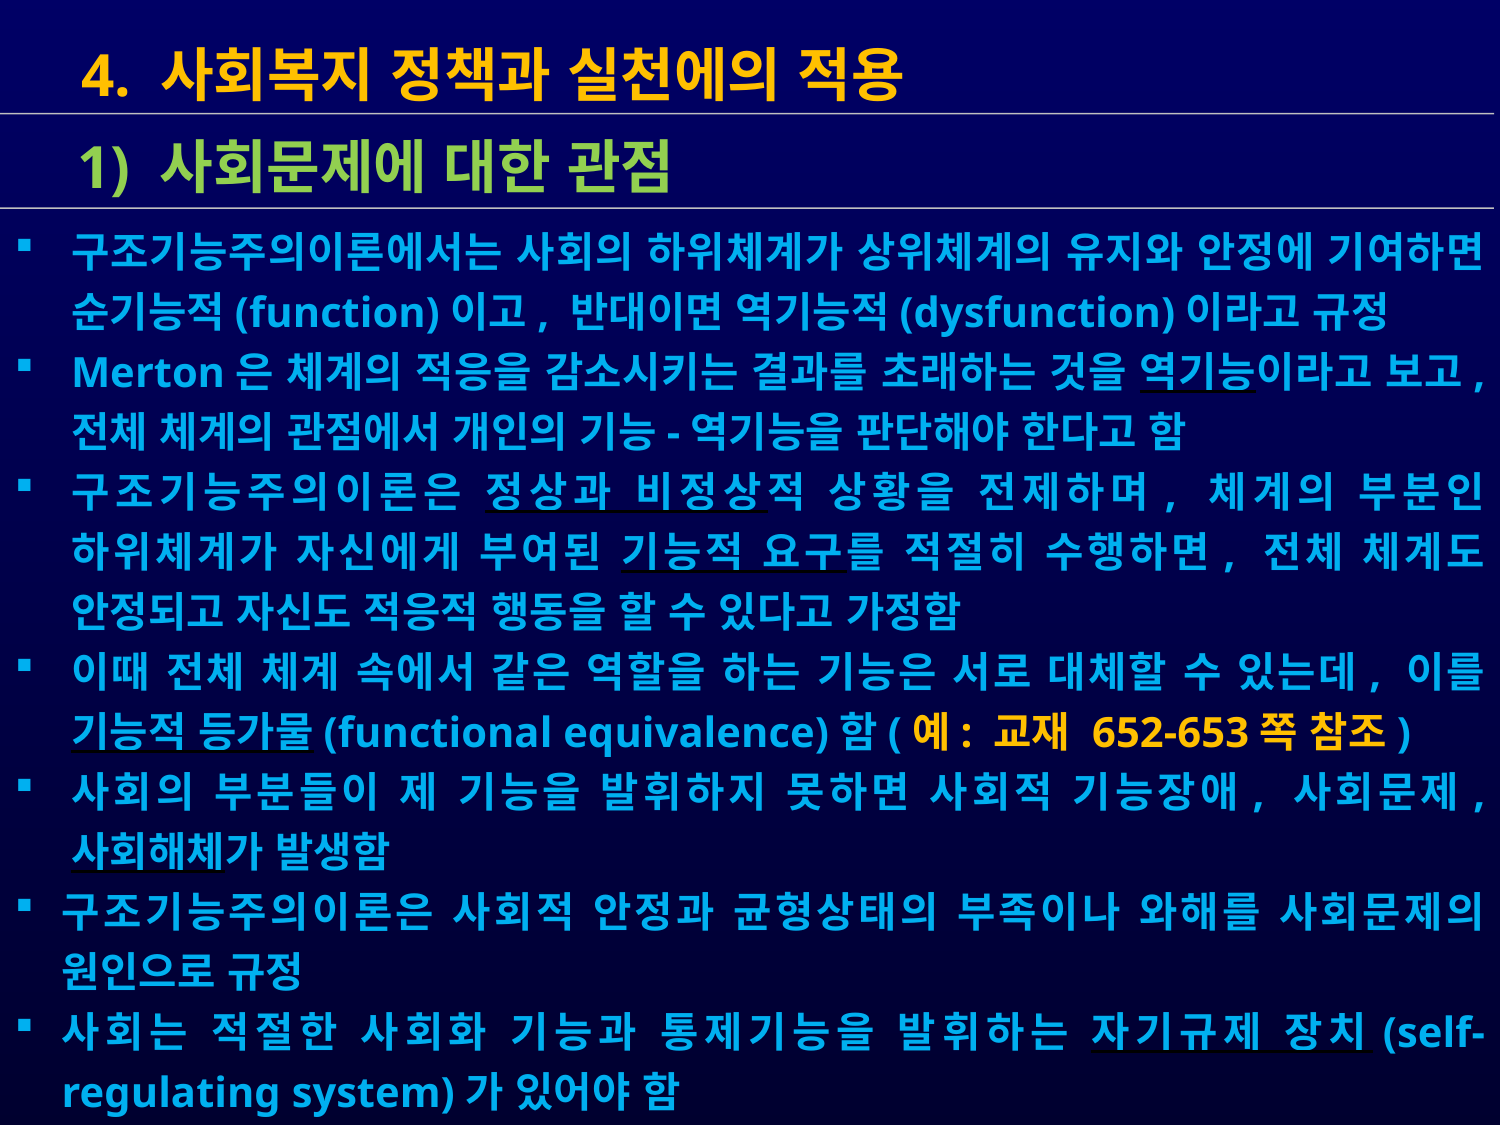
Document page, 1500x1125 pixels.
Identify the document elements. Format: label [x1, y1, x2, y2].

text_box [0, 30, 1500, 1125]
